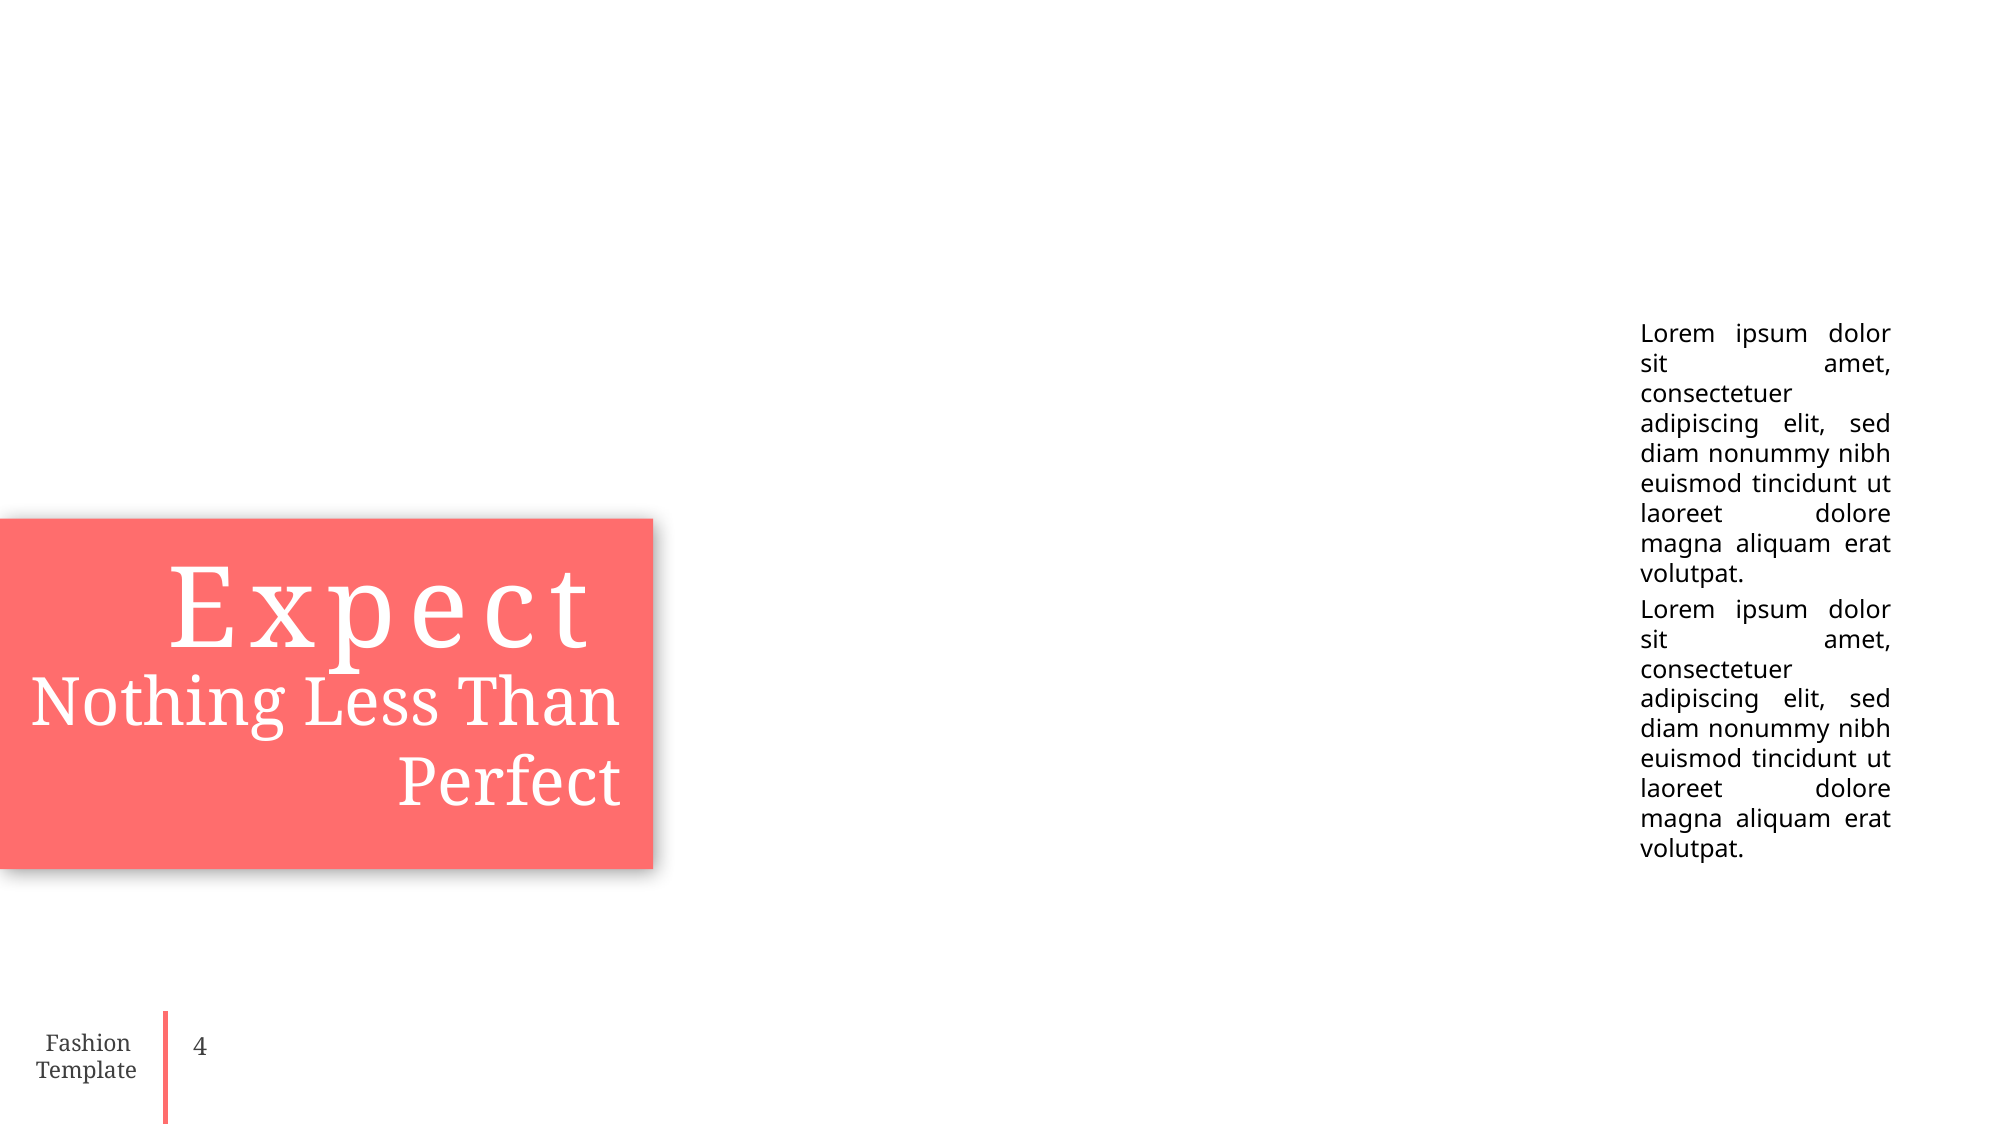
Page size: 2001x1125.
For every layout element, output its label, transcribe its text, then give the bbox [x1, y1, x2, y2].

text_box Lorem ipsum dolor sit amet, consectetuer adipiscing elit, sed diam nonummy nibh euismod tincidunt ut laoreet dolore magna aliquam erat volutpat. [1625, 595, 1907, 871]
picture [542, 189, 1579, 922]
text_box Nothing Less Than Perfect [15, 651, 542, 827]
text_box Lorem ipsum dolor sit amet, consectetuer adipiscing elit, sed diam nonummy nibh euismod tincidunt ut laoreet dolore magna aliquam erat volutpat. [1625, 310, 1907, 595]
text_box Expect [48, 528, 542, 651]
text_box [0, 518, 542, 870]
